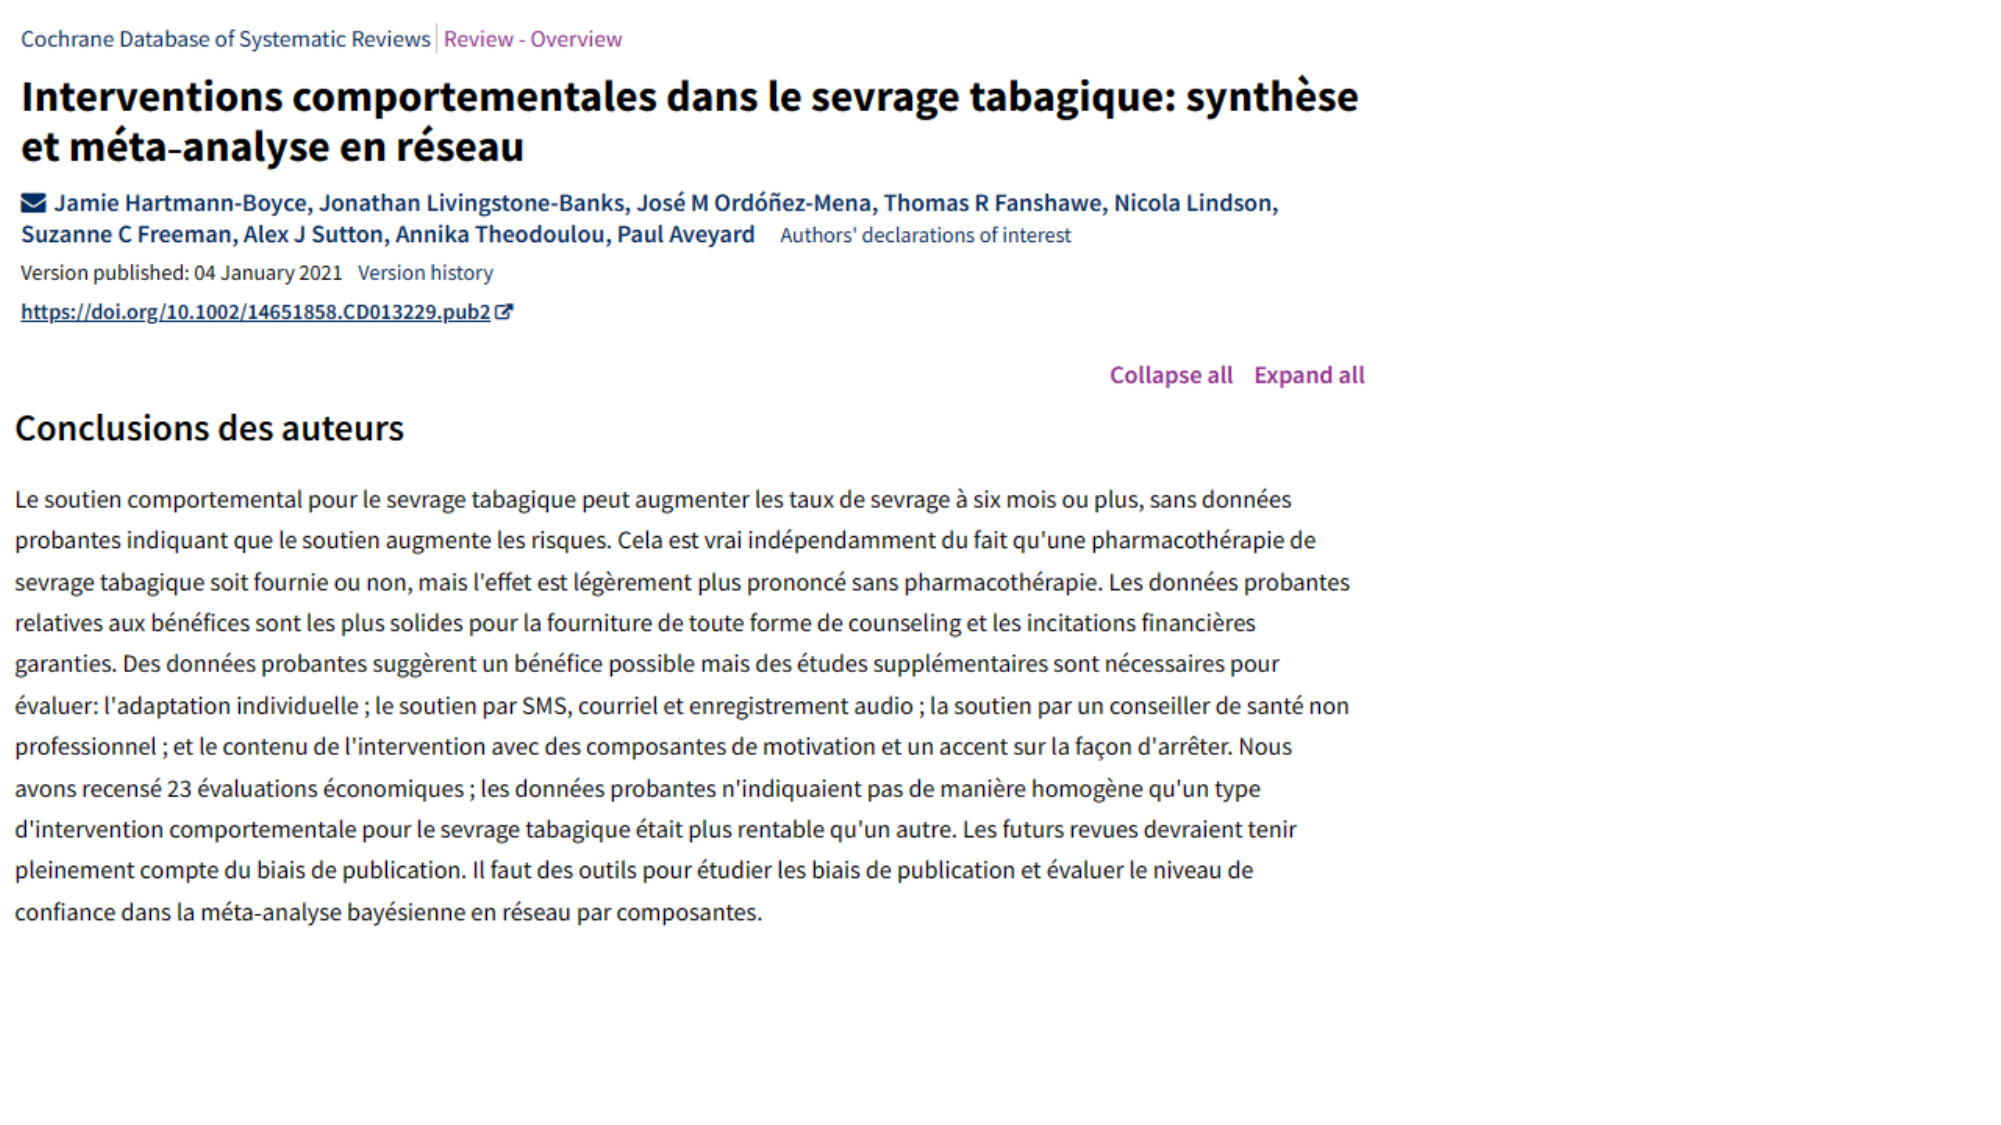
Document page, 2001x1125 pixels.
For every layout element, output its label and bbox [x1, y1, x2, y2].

picture [0, 0, 1381, 942]
